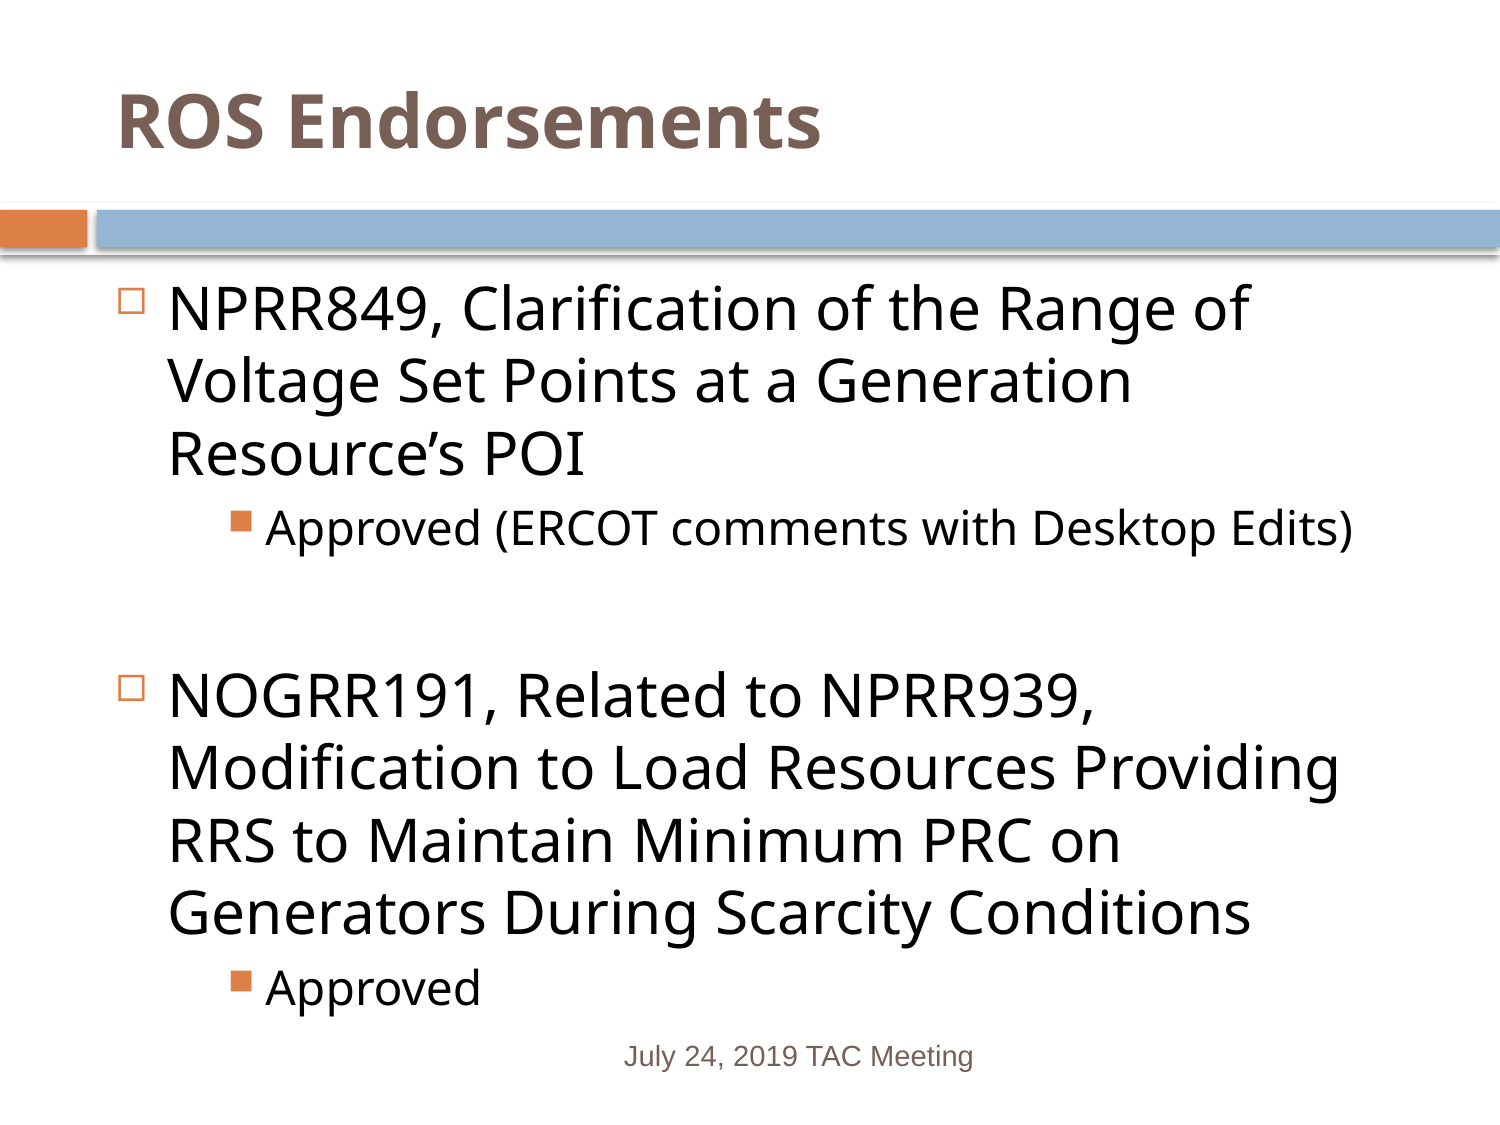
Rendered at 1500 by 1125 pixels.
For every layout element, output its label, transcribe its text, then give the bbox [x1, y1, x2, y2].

title ROS Endorsements [100, 37, 1439, 201]
footer July 24, 2019 TAC Meeting [99, 1025, 990, 1085]
list NPRR849, Clarification of the Range of Voltage Set Points at a Generation Resource’s POI Approved (ERCOT comments with Desktop Edits) NOGRR191, Related to NPRR939, Modification to Load Resources Providing RRS to Maintain Minimum PRC on Generators During Scarcity Conditions Approved [100, 262, 1439, 1001]
